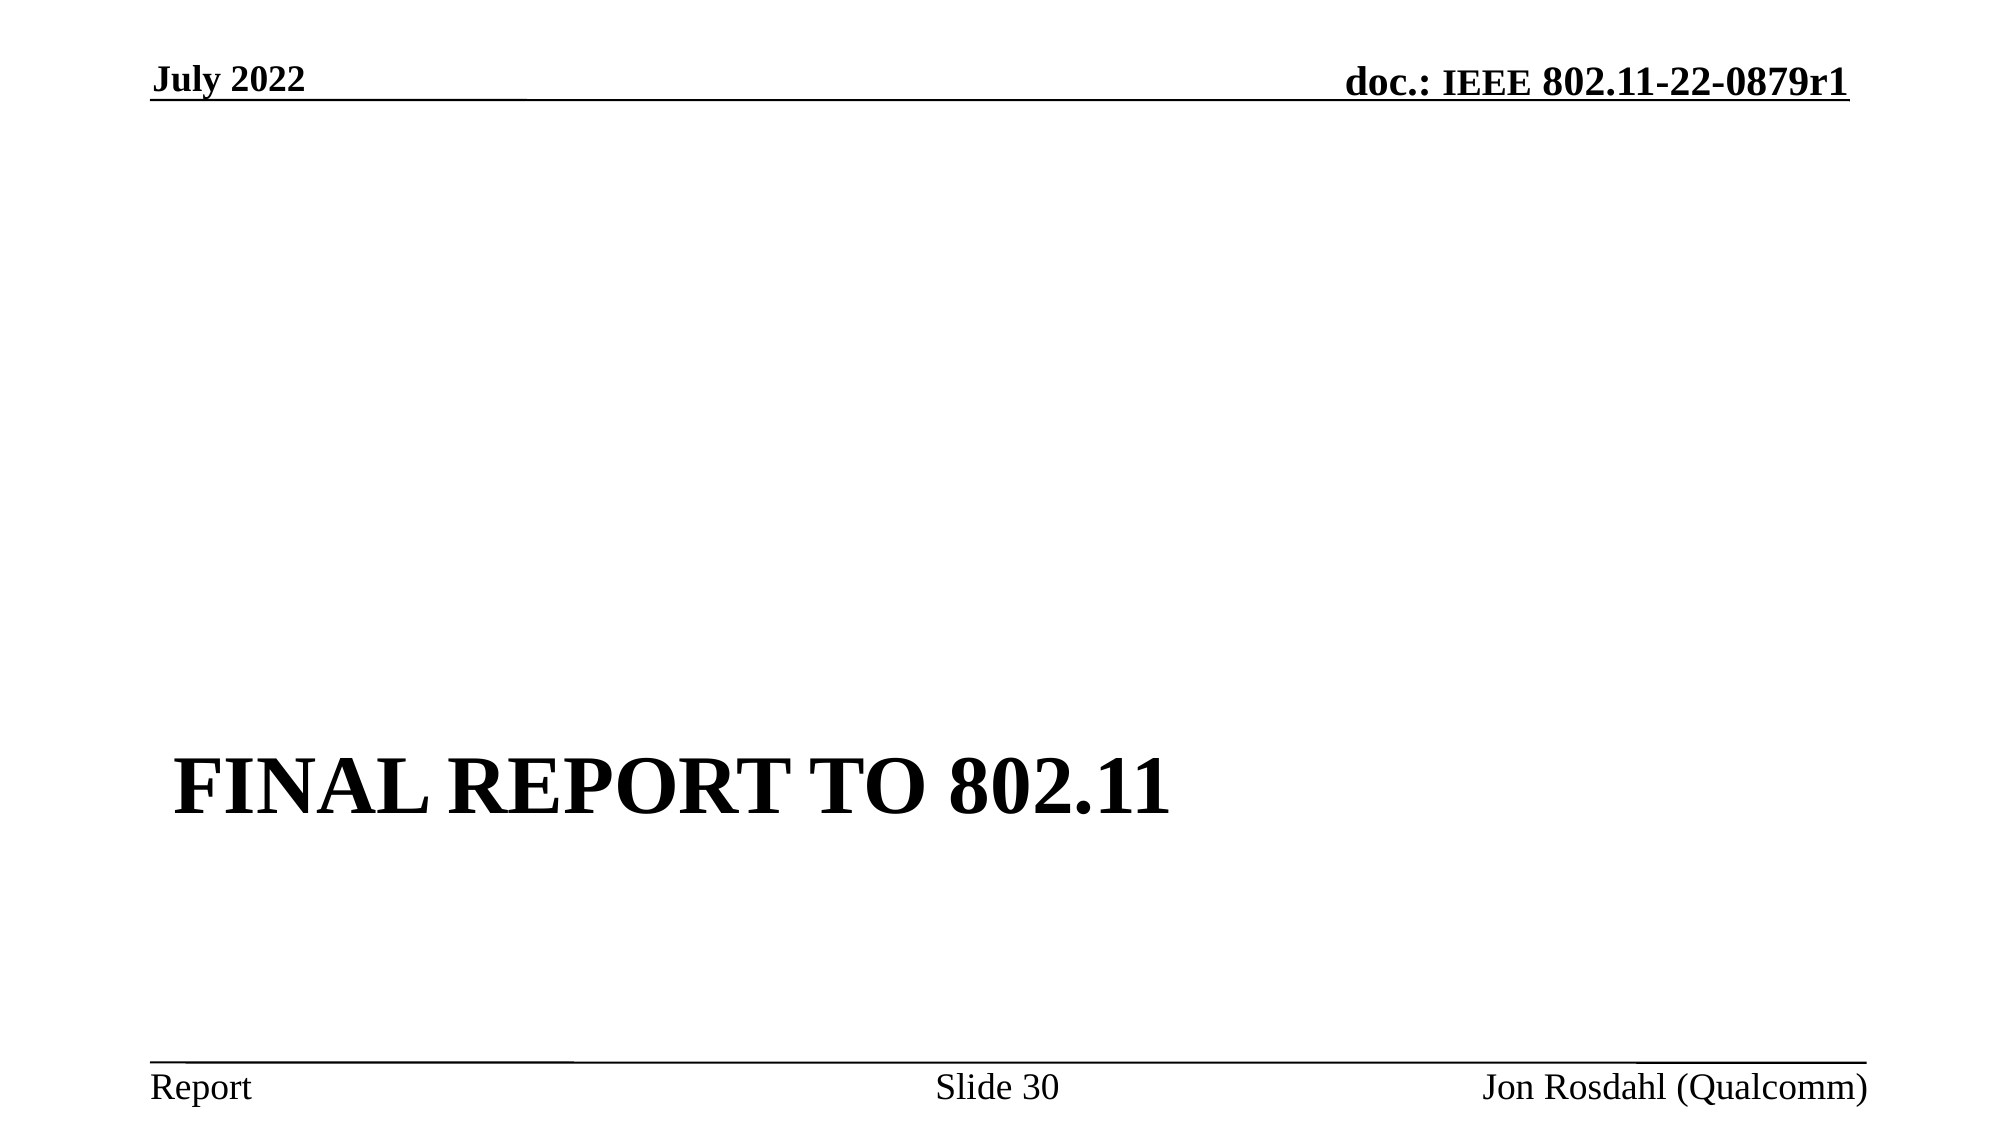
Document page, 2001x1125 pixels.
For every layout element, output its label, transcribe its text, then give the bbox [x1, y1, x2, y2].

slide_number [152, 49, 434, 100]
slide_number Slide 30 [928, 1061, 1067, 1123]
footer Jon Rosdahl (Qualcomm) [1424, 1061, 1869, 1108]
title Final Report to 802.11 [157, 722, 1859, 947]
